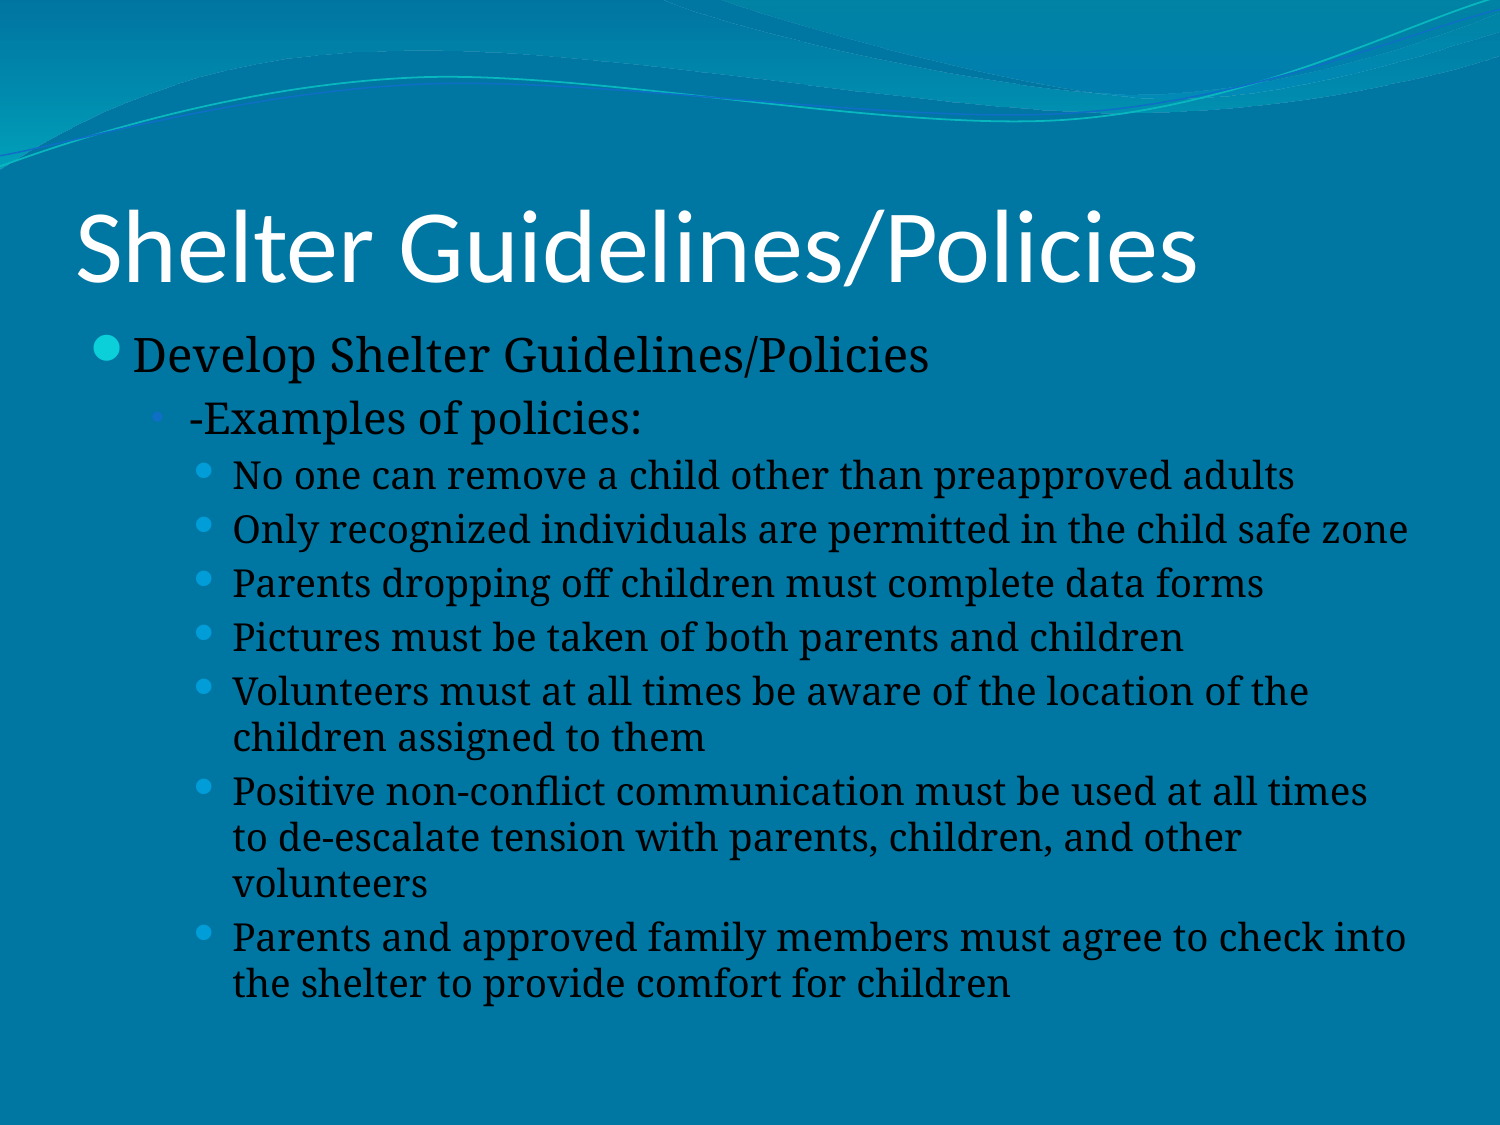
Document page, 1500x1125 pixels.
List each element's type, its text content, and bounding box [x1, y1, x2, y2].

list Develop Shelter Guidelines/Policies -Examples of policies: No one can remove a child other than preapproved adults Only recognized individuals are permitted in the child safe zone Parents dropping off children must complete data forms Pictures must be taken of both parents and children Volunteers must at all times be aware of the location of the children assigned to them Positive non-conflict communication must be used at all times to de-escalate tension with parents, children, and other volunteers Parents and approved family members must agree to check into the shelter to provide comfort for children [75, 317, 1425, 1038]
title Shelter Guidelines/Policies [75, 115, 1425, 303]
